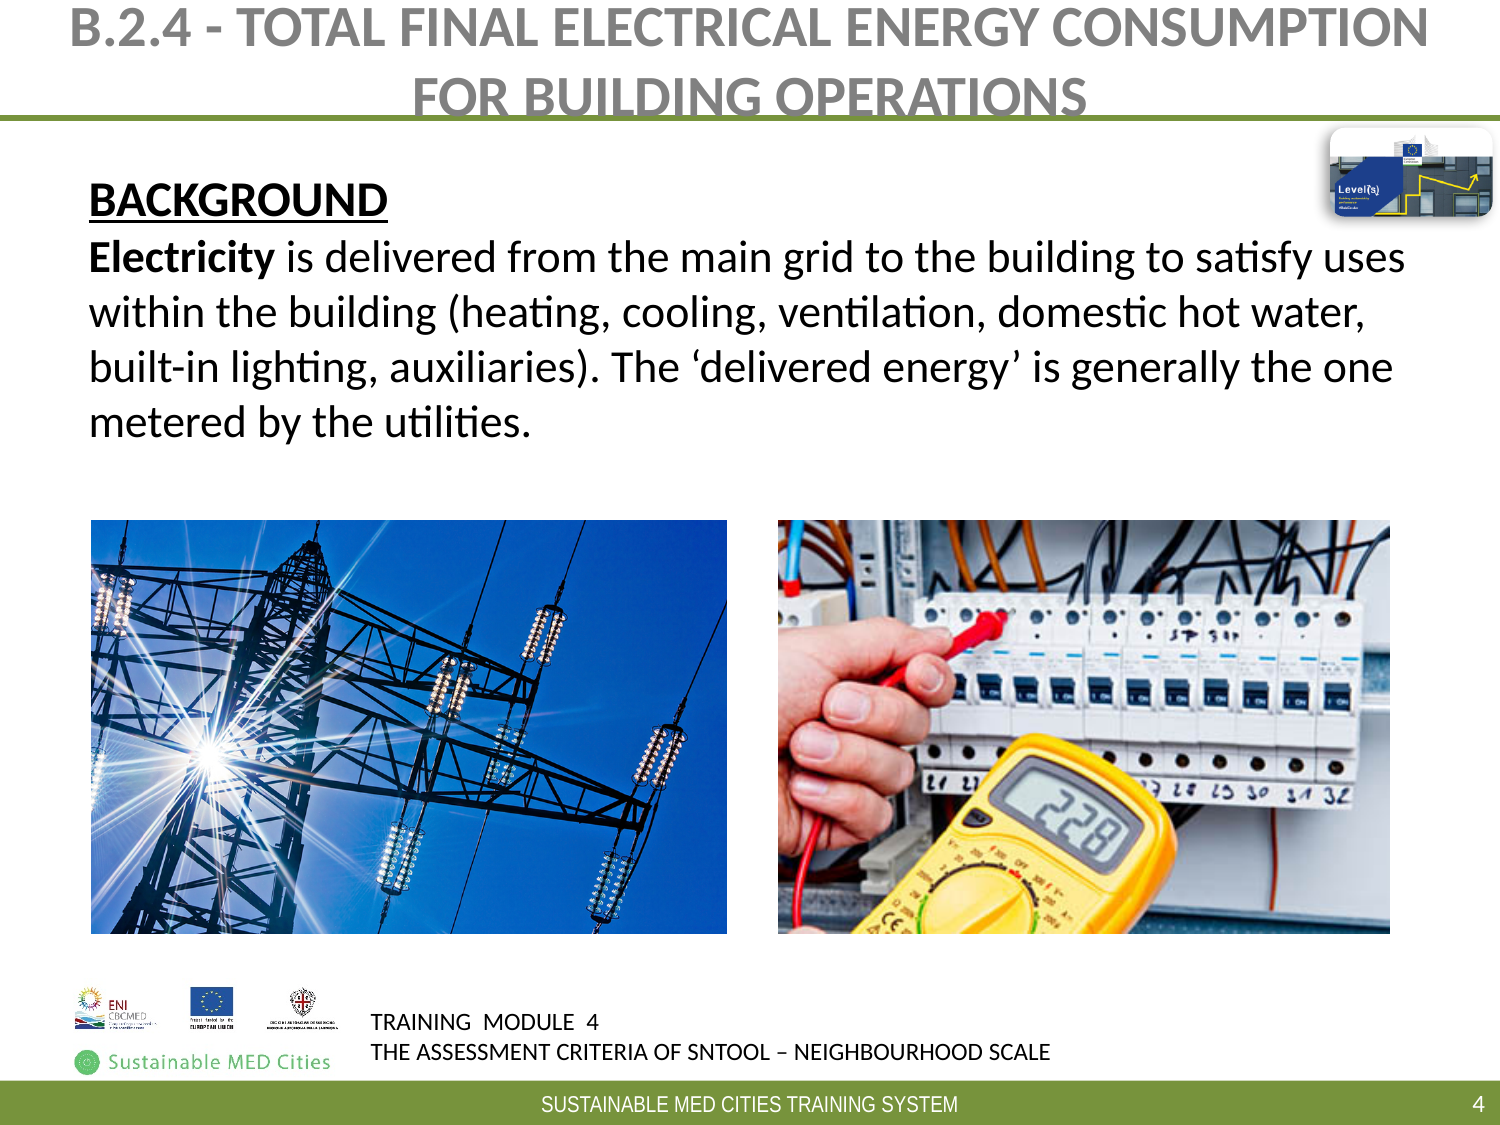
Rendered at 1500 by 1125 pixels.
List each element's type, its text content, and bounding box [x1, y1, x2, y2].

picture [1329, 127, 1493, 217]
picture [777, 520, 1391, 935]
slide_number 4 [1149, 1079, 1500, 1125]
picture [62, 978, 356, 1080]
title B.2.4 - TOTAL FINAL ELECTRICAL ENERGY CONSUMPTION FOR BUILDING OPERATIONS [0, 0, 1500, 117]
list BACKGROUND Electricity is delivered from the main grid to the building to satisfy uses within the building (heating, cooling, ventilation, domestic hot water, built-in lighting, auxiliaries). The ‘delivered energy’ is generally the one metered by the utilities. [73, 159, 1424, 500]
picture [90, 520, 728, 935]
